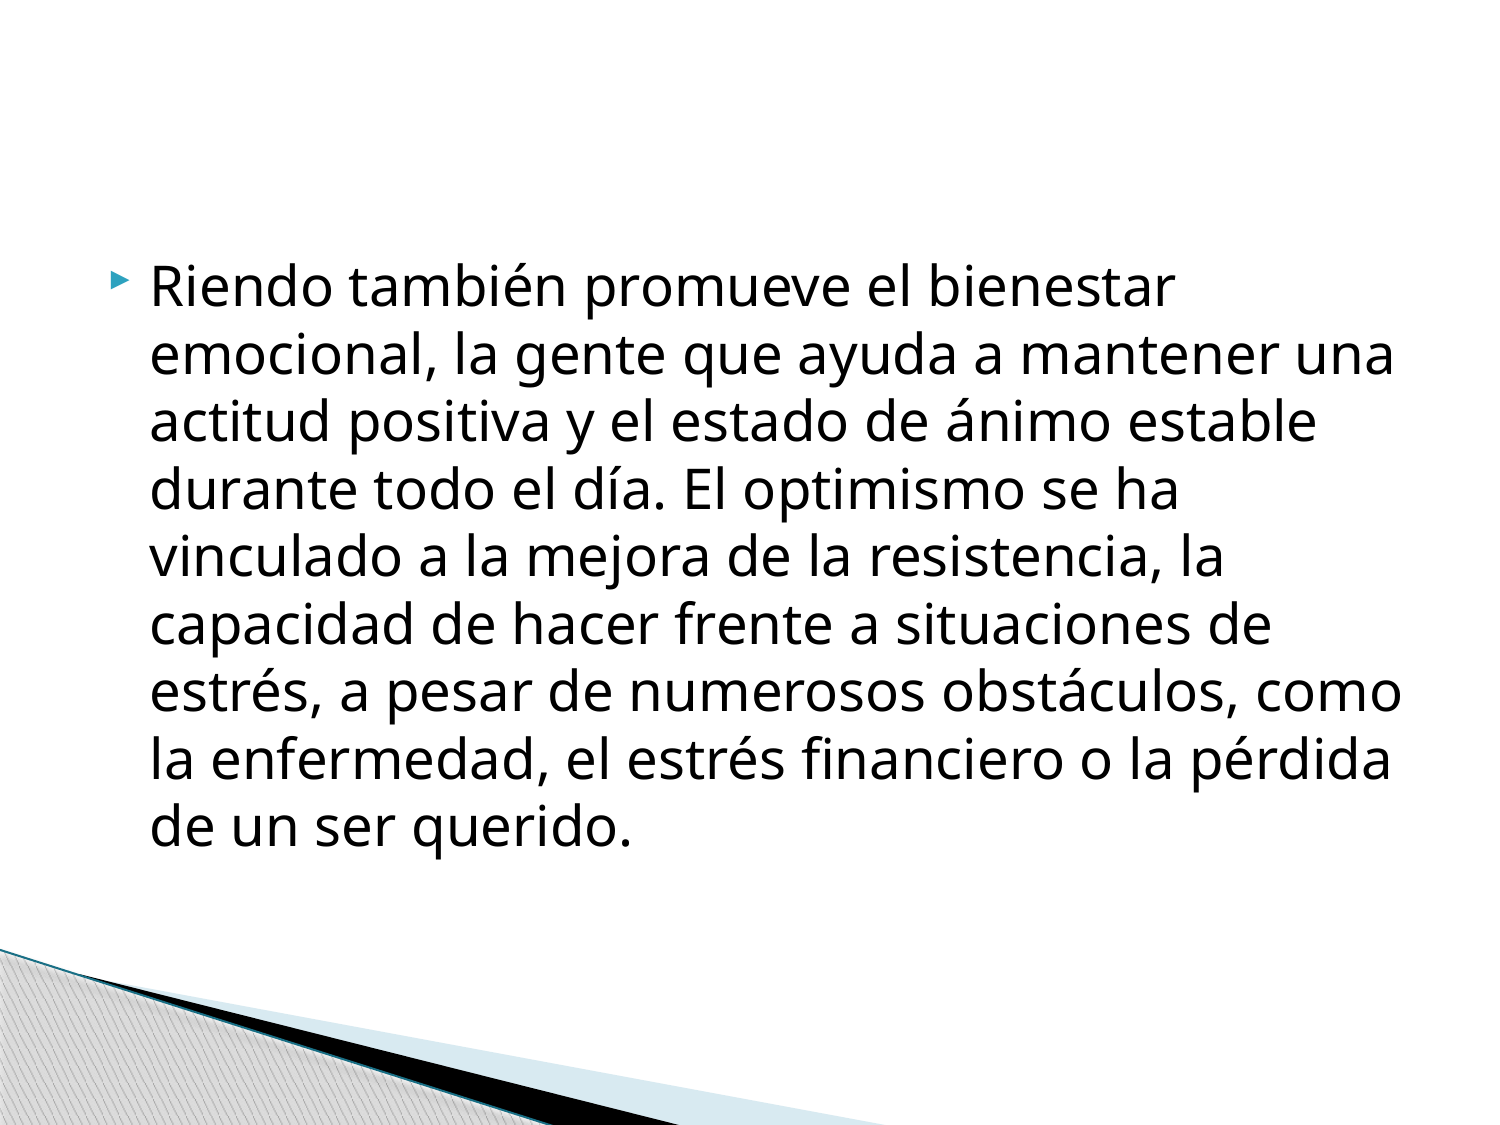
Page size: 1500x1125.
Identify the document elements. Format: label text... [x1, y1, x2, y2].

list Riendo también promueve el bienestar emocional, la gente que ayuda a mantener una actitud positiva y el estado de ánimo estable durante todo el día. El optimismo se ha vinculado a la mejora de la resistencia, la capacidad de hacer frente a situaciones de estrés, a pesar de numerosos obstáculos, como la enfermedad, el estrés financiero o la pérdida de un ser querido. [75, 243, 1425, 986]
